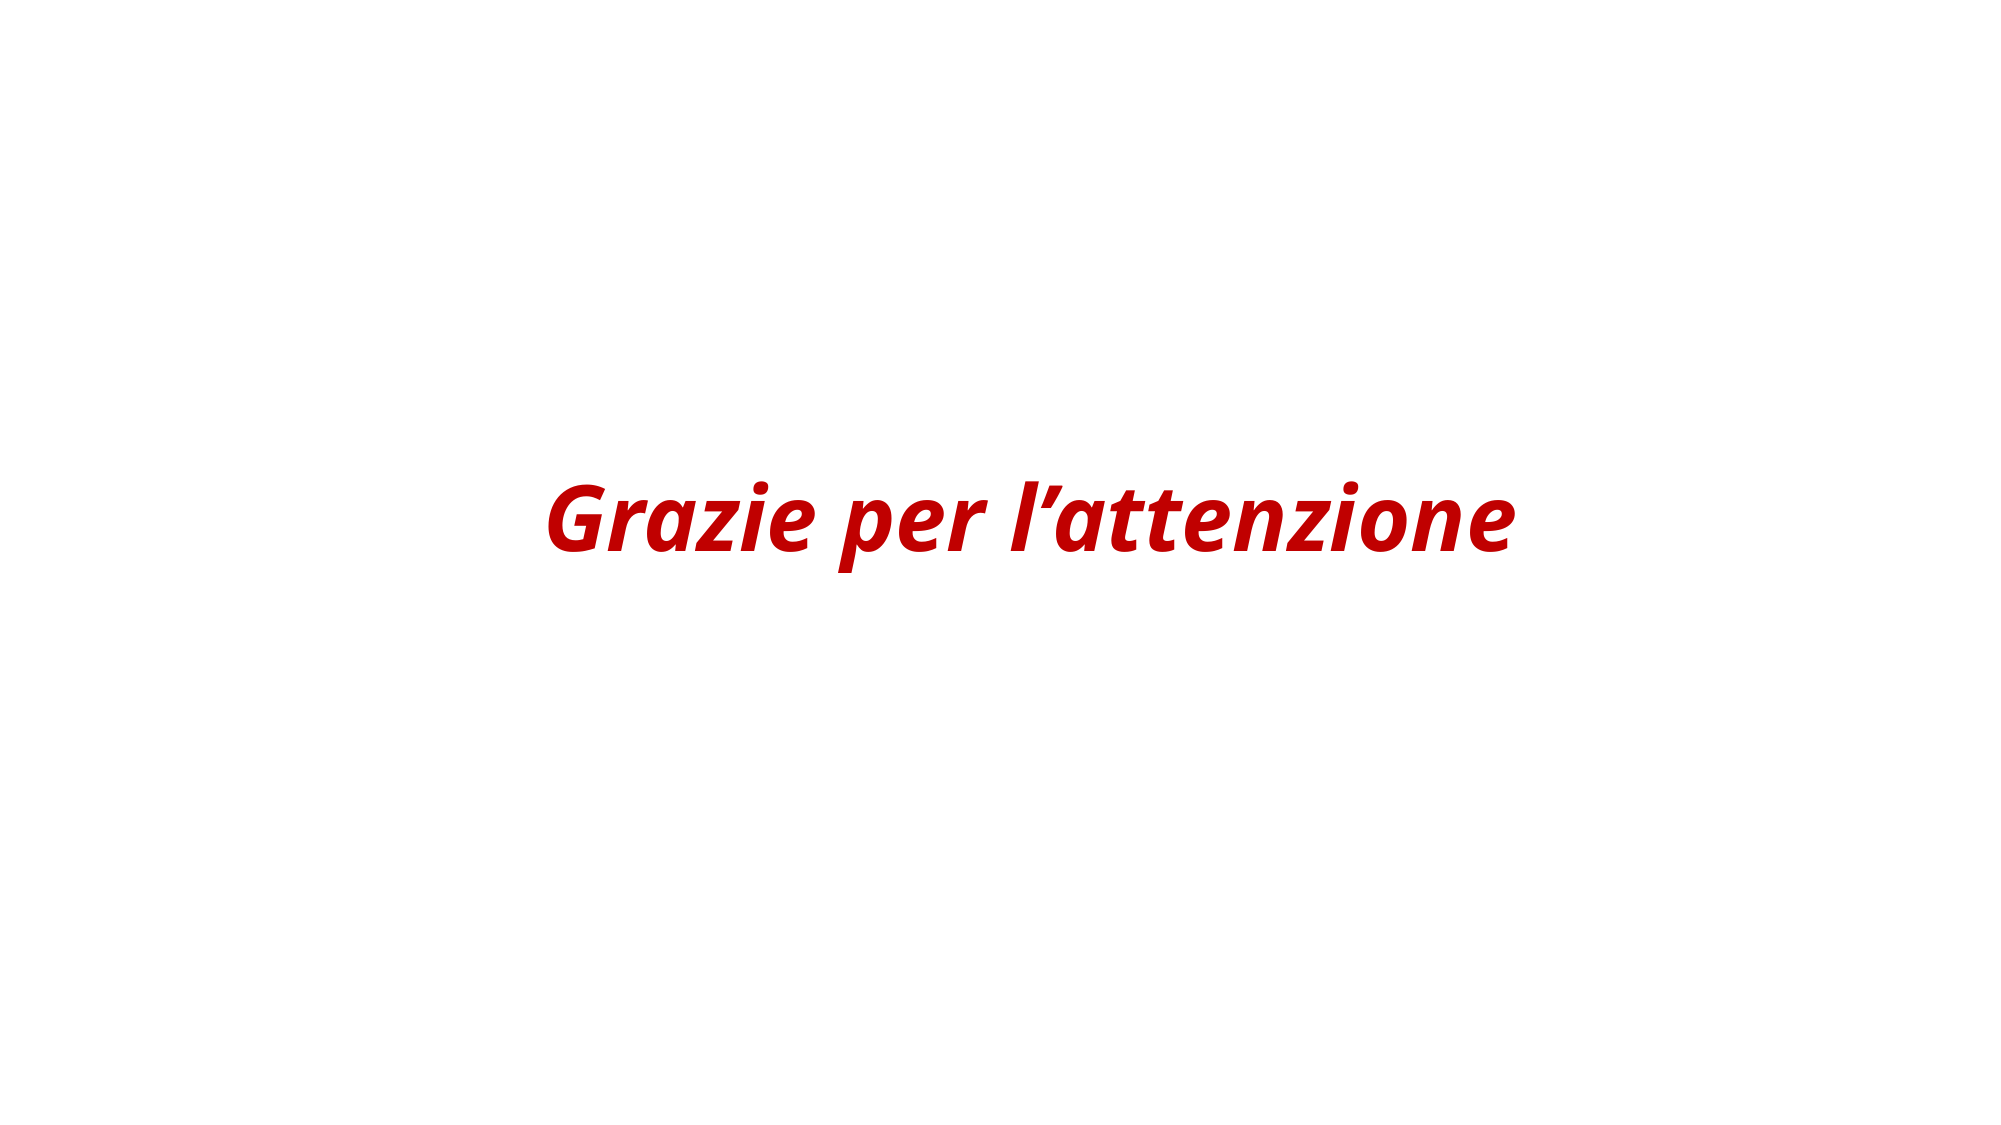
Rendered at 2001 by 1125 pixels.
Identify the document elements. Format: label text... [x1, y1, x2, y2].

title Grazie per l’attenzione [168, 413, 1894, 631]
